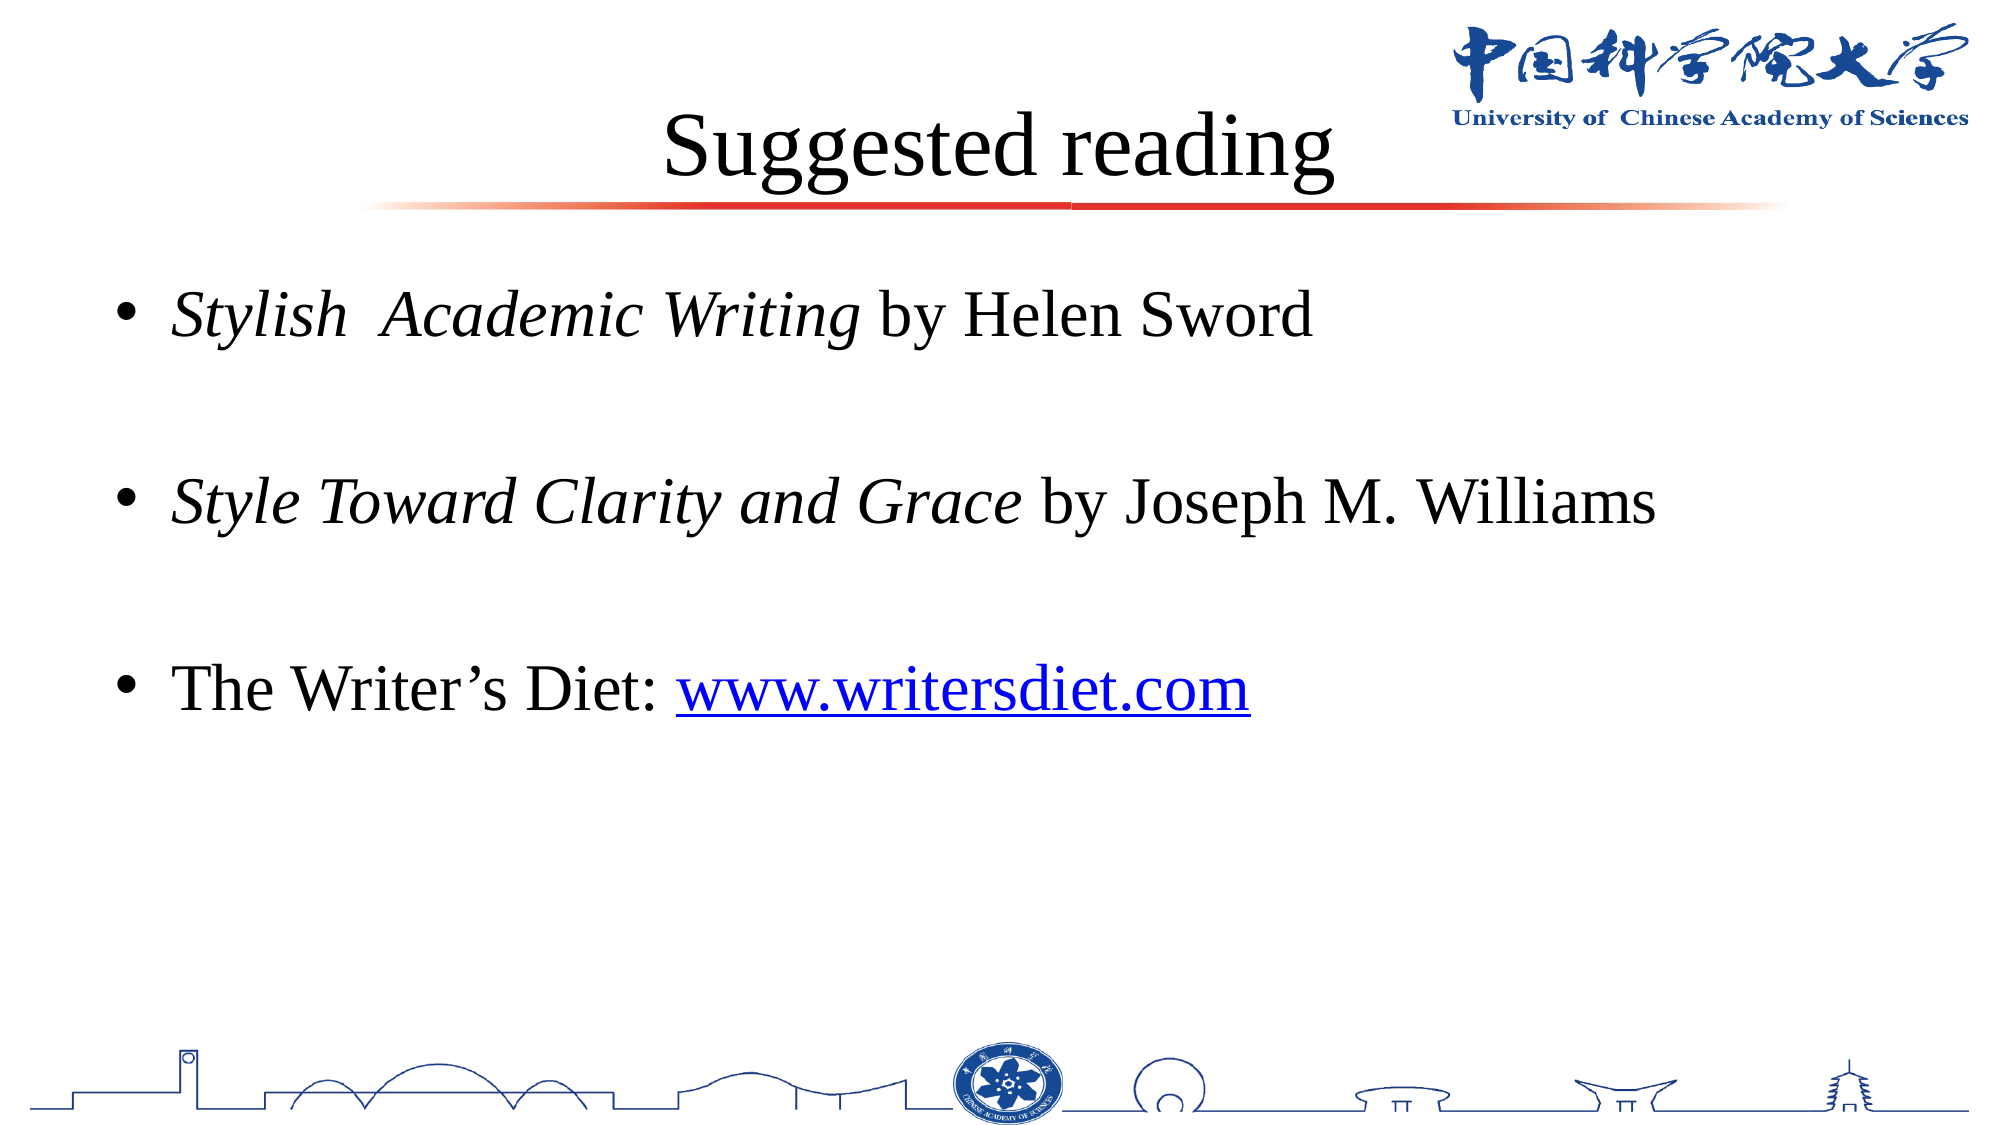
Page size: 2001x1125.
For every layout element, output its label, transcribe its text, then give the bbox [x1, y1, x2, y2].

title Suggested reading [99, 45, 1900, 233]
picture [30, 1039, 1969, 1125]
list Stylish Academic Writing by Helen Sword Style Toward Clarity and Grace by Joseph M. Williams The Writer’s Diet: www.writersdiet.com [99, 262, 1900, 1005]
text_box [334, 202, 1816, 210]
slide_number [1437, 1065, 1905, 1125]
picture [1437, 23, 1969, 129]
